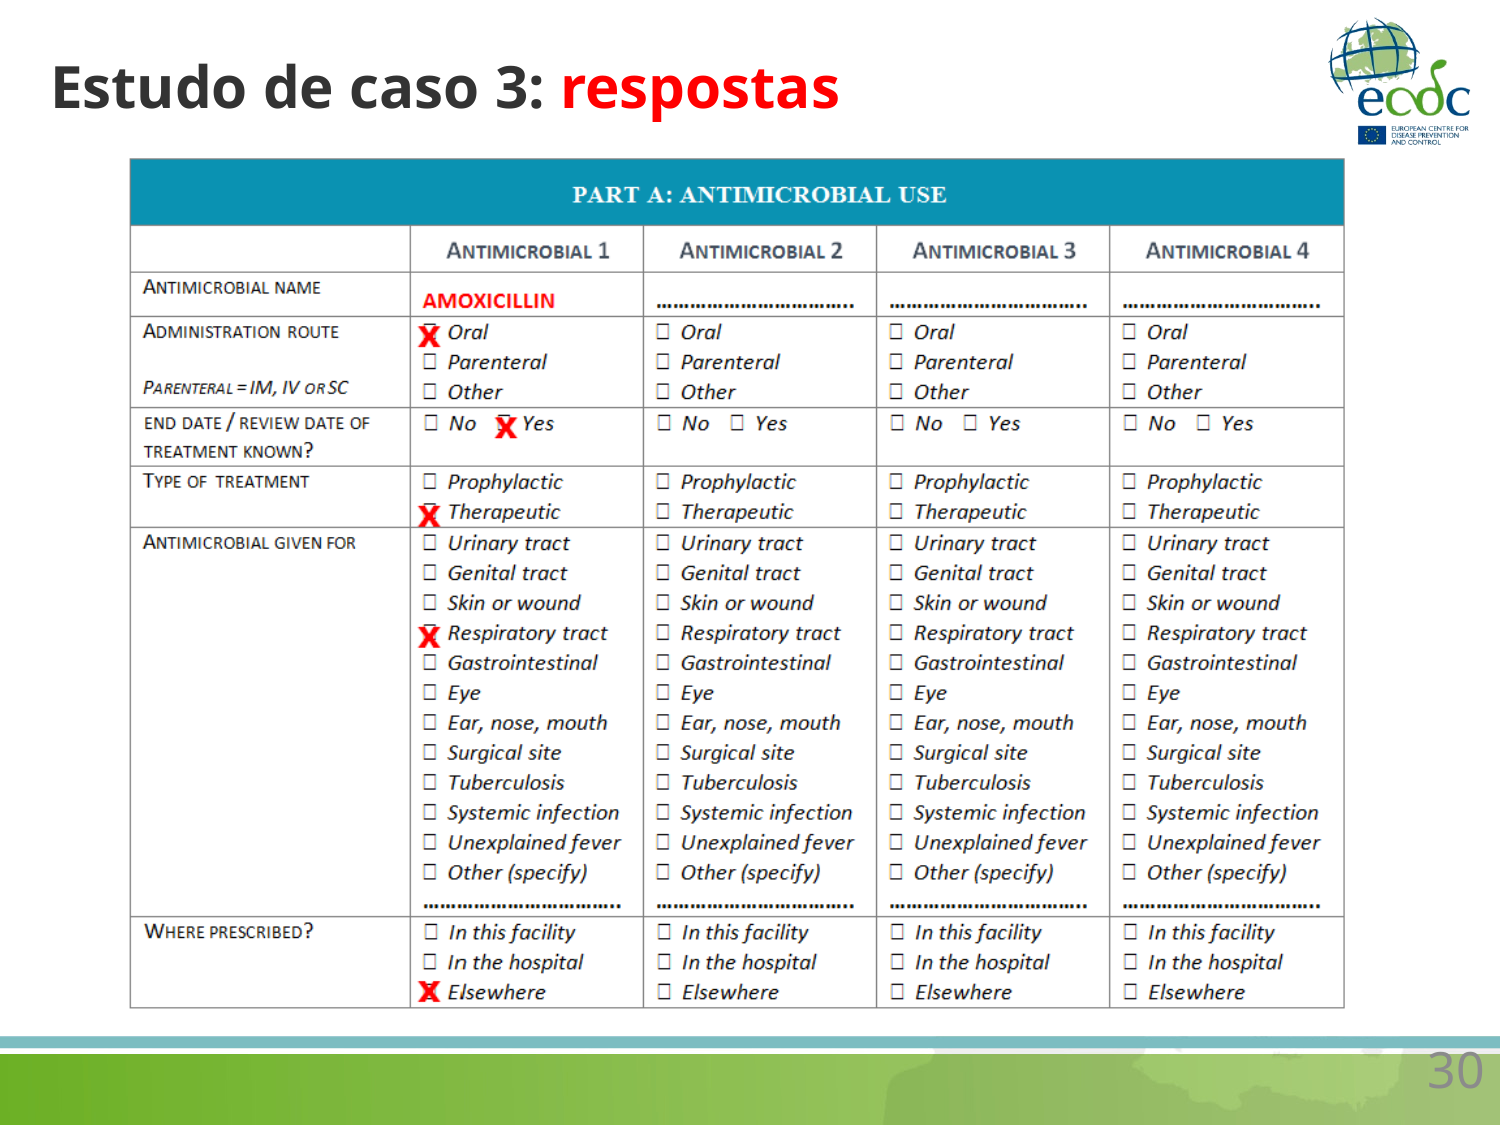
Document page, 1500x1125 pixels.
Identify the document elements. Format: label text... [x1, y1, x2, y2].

title Estudo de caso 3: respostas [49, 58, 1401, 152]
picture [1328, 17, 1473, 148]
picture [122, 148, 1354, 1020]
slide_number 30 [1149, 1042, 1500, 1103]
picture [0, 1036, 1500, 1125]
